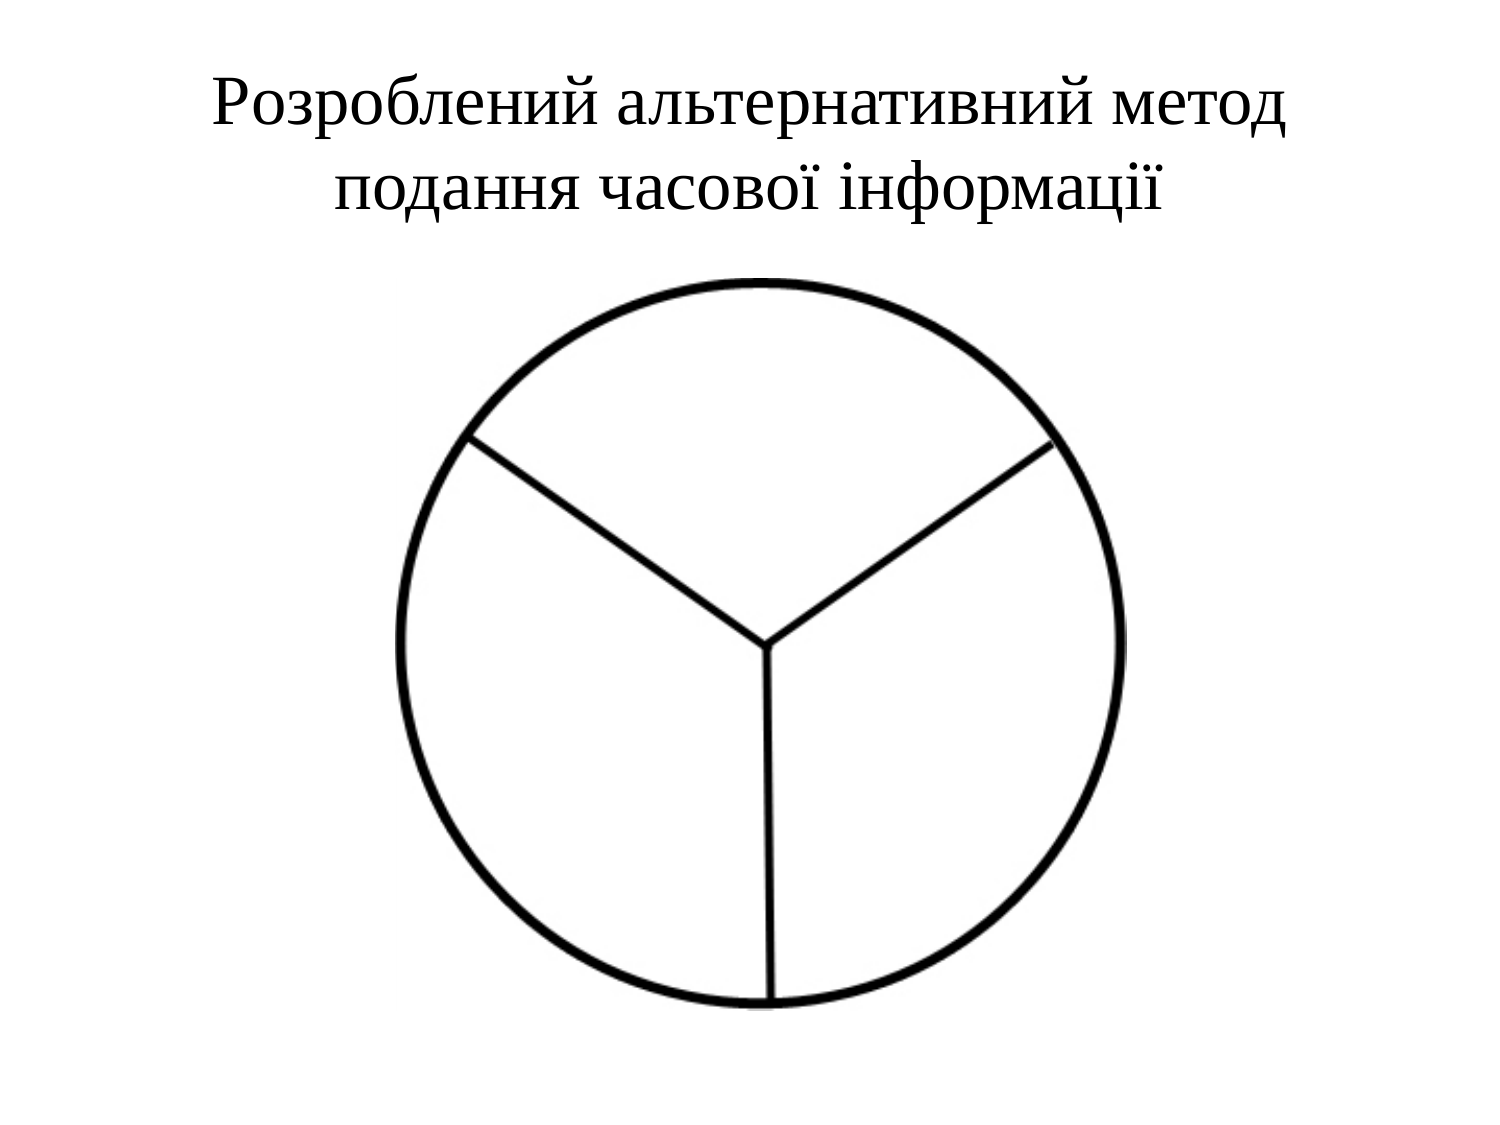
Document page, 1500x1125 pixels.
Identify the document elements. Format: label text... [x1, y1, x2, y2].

title Розроблений альтернативний метод подання часової інформації [75, 45, 1425, 233]
picture [395, 278, 1128, 1011]
